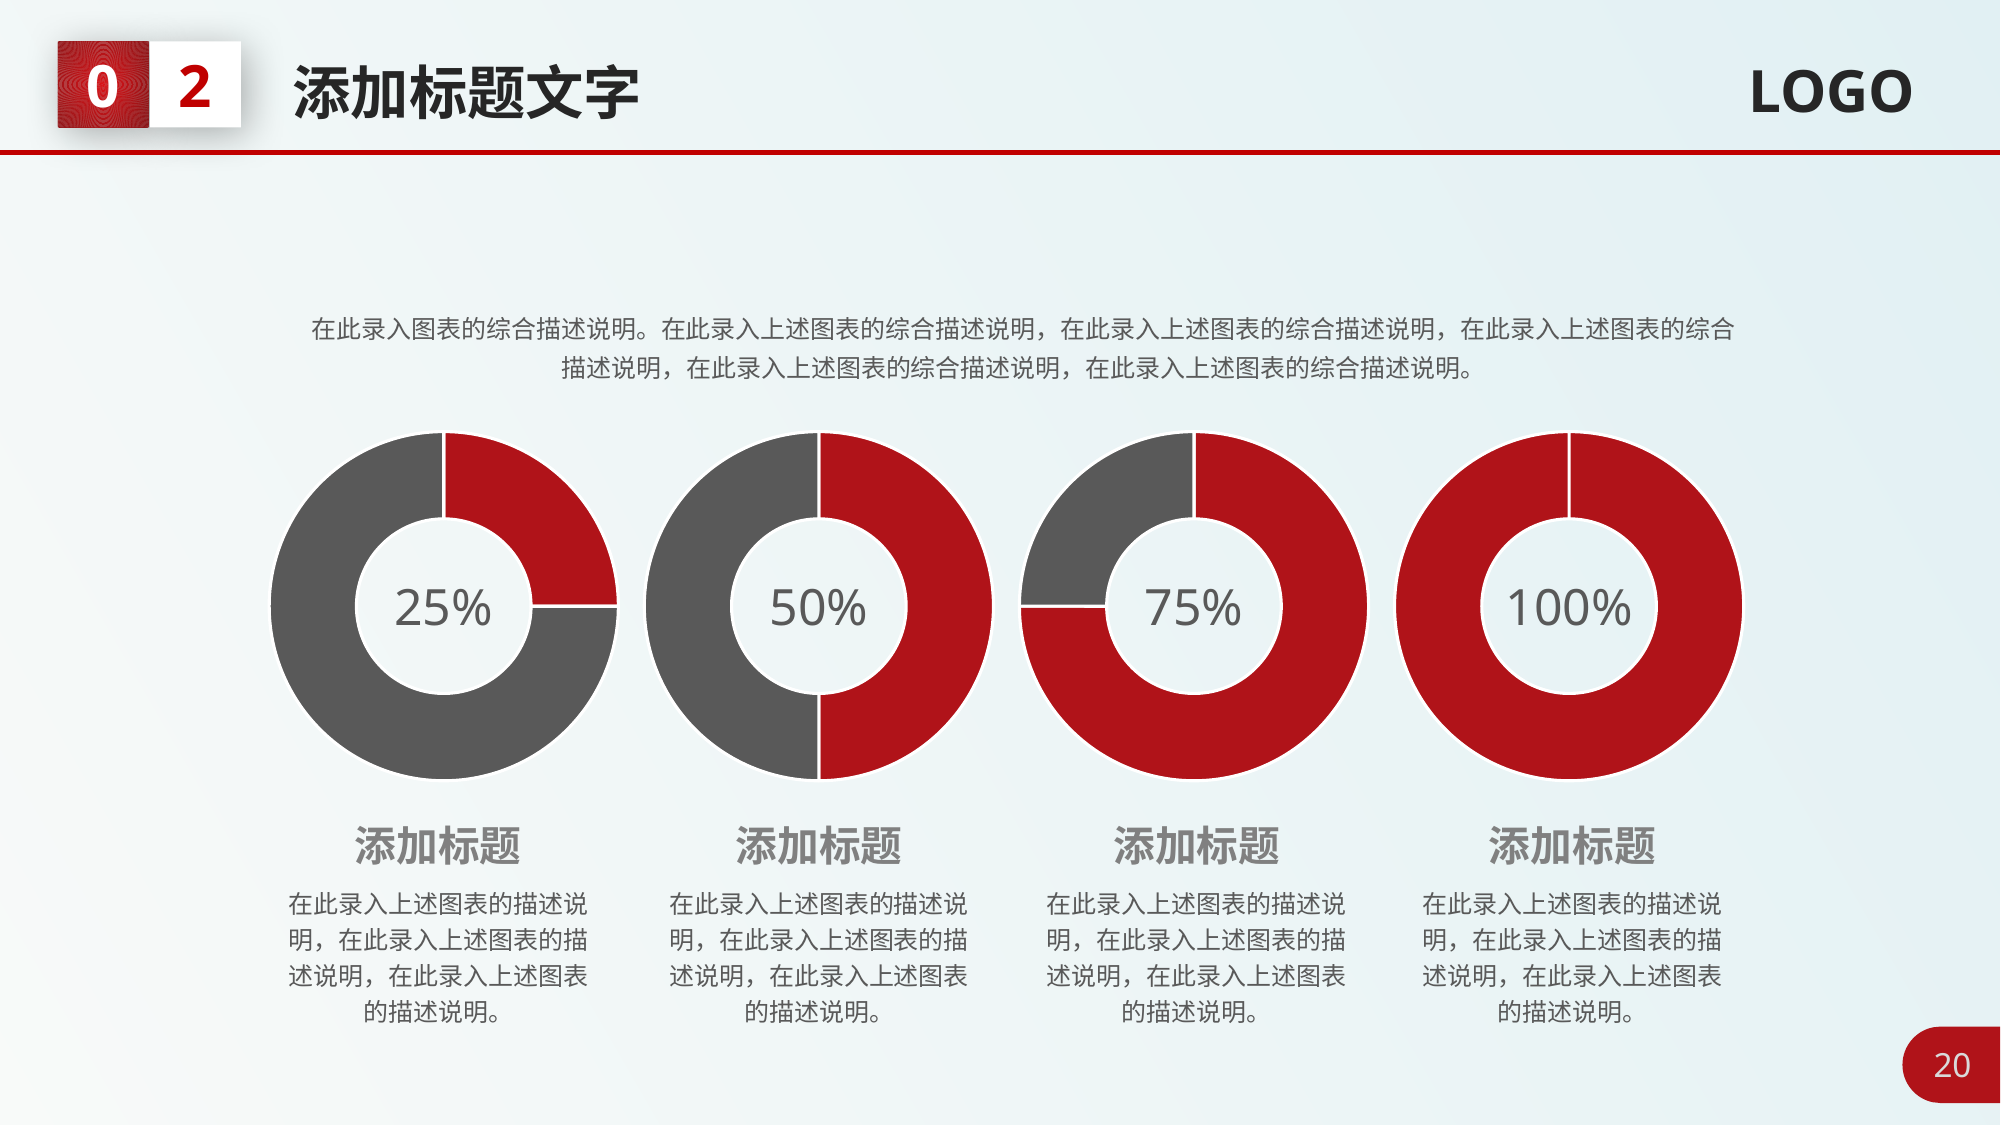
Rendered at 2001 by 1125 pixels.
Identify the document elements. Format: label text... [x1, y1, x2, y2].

chart [1387, 413, 1751, 800]
text_box 在此录入上述图表的描述说明，在此录入上述图表的描述说明，在此录入上述图表的描述说明。 [654, 875, 985, 1034]
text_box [0, 41, 2000, 153]
text_box 在此录入图表的综合描述说明。在此录入上述图表的综合描述说明，在此录入上述图表的综合描述说明，在此录入上述图表的综合描述说明，在此录入上述图表的综合描述说明，在此录入上述图表的综合描述说明。 [292, 296, 1755, 390]
text_box 添加标题 [720, 812, 918, 875]
chart [1012, 413, 1376, 800]
text_box 添加标题 [339, 812, 537, 875]
text_box 在此录入上述图表的描述说明，在此录入上述图表的描述说明，在此录入上述图表的描述说明。 [1031, 875, 1362, 1034]
text_box 在此录入上述图表的描述说明，在此录入上述图表的描述说明，在此录入上述图表的描述说明。 [1407, 875, 1738, 1034]
text_box 添加标题 [1098, 812, 1296, 875]
chart [636, 413, 1001, 800]
text_box 在此录入上述图表的描述说明，在此录入上述图表的描述说明，在此录入上述图表的描述说明。 [273, 875, 604, 1034]
text_box 添加标题 [1473, 812, 1671, 875]
chart [261, 413, 626, 800]
